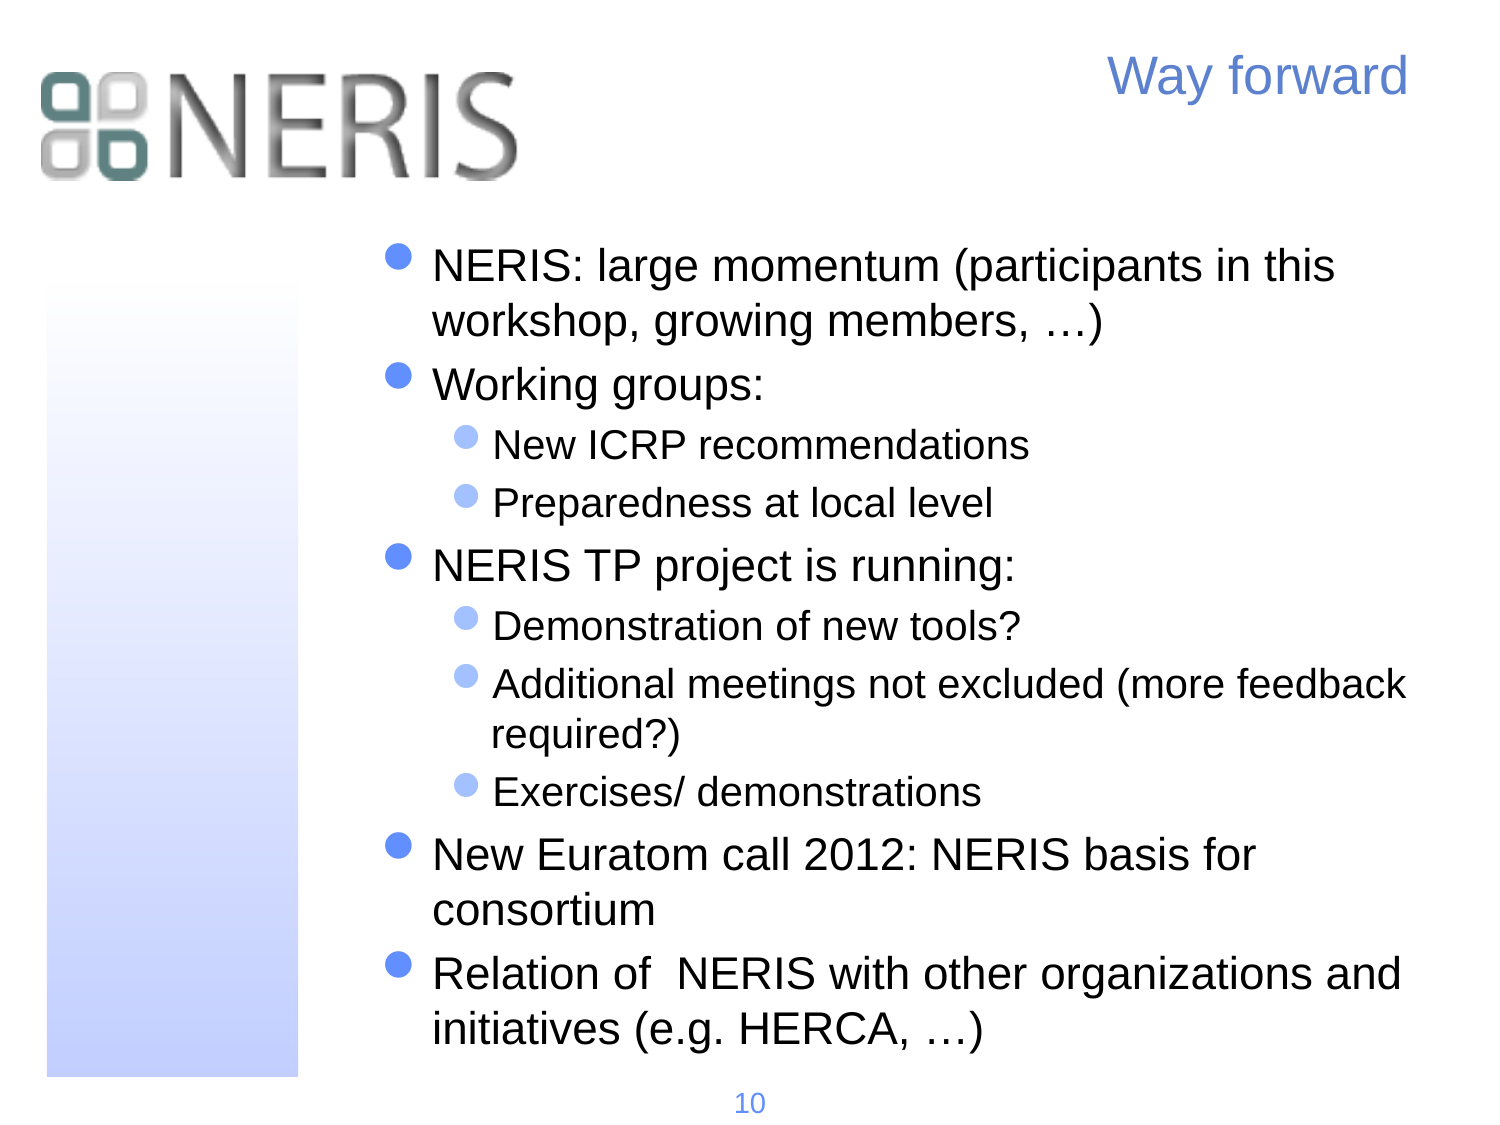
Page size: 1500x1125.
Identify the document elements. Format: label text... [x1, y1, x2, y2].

picture [41, 71, 530, 181]
slide_number 10 [0, 1076, 1500, 1124]
title Way forward [548, 45, 1425, 228]
text_box [2, 0, 548, 242]
list NERIS: large momentum (participants in this workshop, growing members, …) Working groups: New ICRP recommendations Preparedness at local level NERIS TP project is running: Demonstration of new tools? Additional meetings not excluded (more feedback required?) Exercises/ demonstrations New Euratom call 2012: NERIS basis for consortium Relation of NERIS with other organizations and initiatives (e.g. HERCA, …) [367, 228, 1451, 1014]
